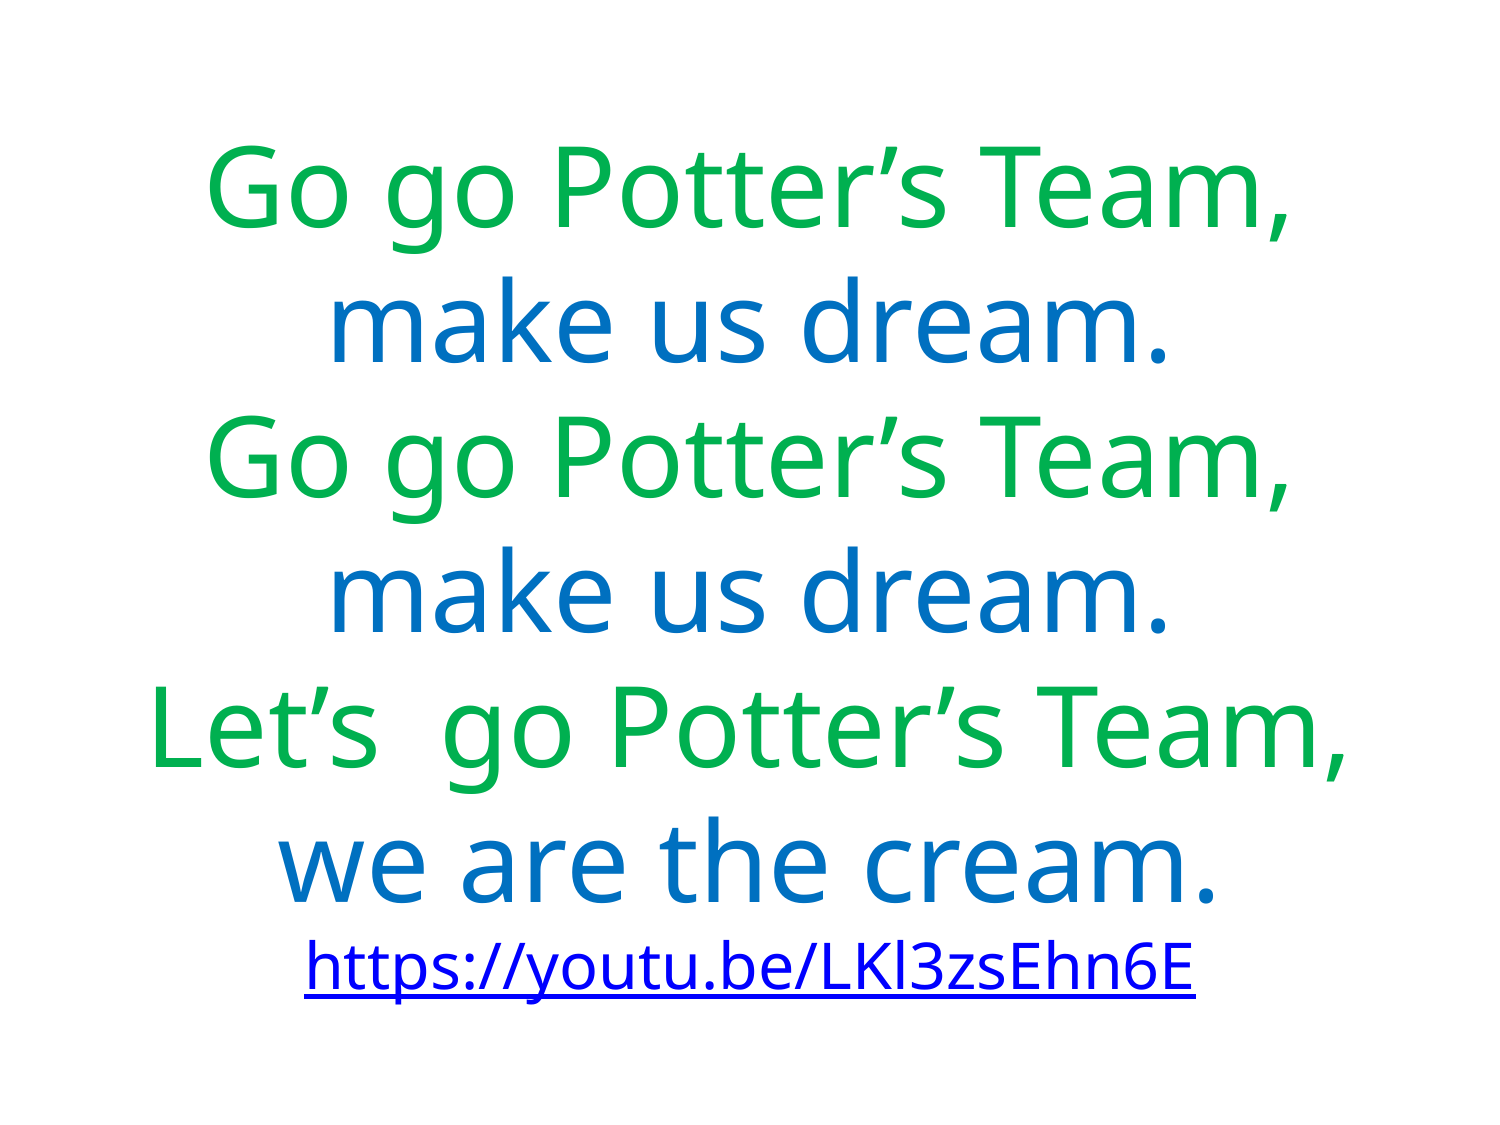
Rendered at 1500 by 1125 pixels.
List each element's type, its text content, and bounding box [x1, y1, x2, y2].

title Go go Potter’s Team, make us dream. Go go Potter’s Team, make us dream. Let’s go Potter’s Team, we are the cream. https://youtu.be/LKl3zsEhn6E [75, 45, 1425, 1083]
